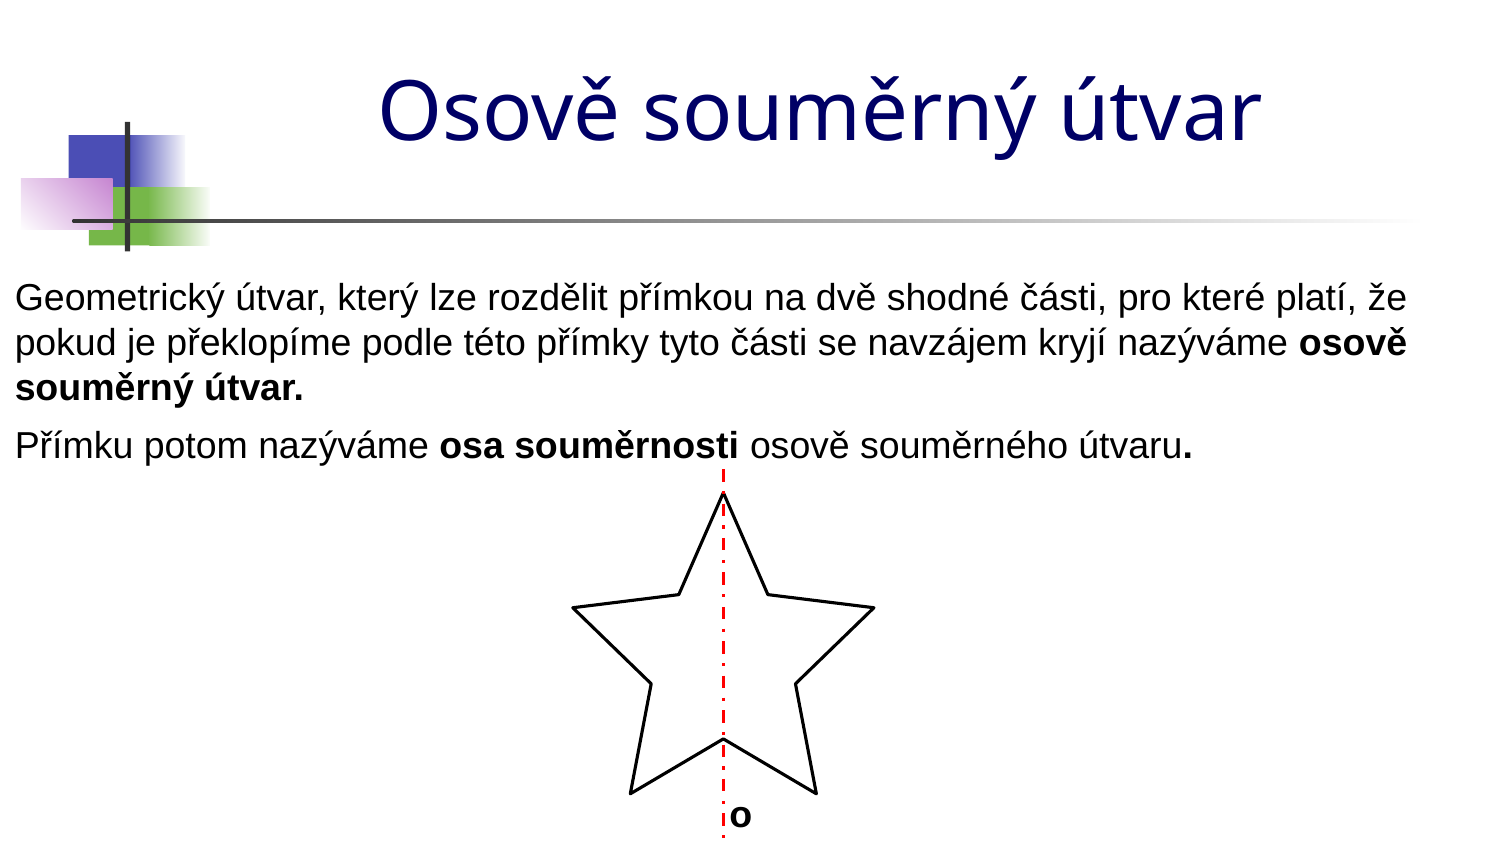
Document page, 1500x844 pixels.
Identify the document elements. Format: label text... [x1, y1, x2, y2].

text_box [572, 502, 719, 794]
text_box Geometrický útvar, který lze rozdělit přímkou na dvě shodné části, pro které platí, že pokud je překlopíme podle této přímky tyto části se navzájem kryjí nazýváme osově souměrný útvar. [0, 265, 1500, 413]
title Osově souměrný útvar [135, 17, 1500, 198]
text_box o [727, 783, 762, 843]
text_box o [714, 783, 719, 843]
text_box [727, 501, 874, 794]
text_box Přímku potom nazýváme osa souměrnosti osově souměrného útvaru. [0, 413, 1500, 474]
